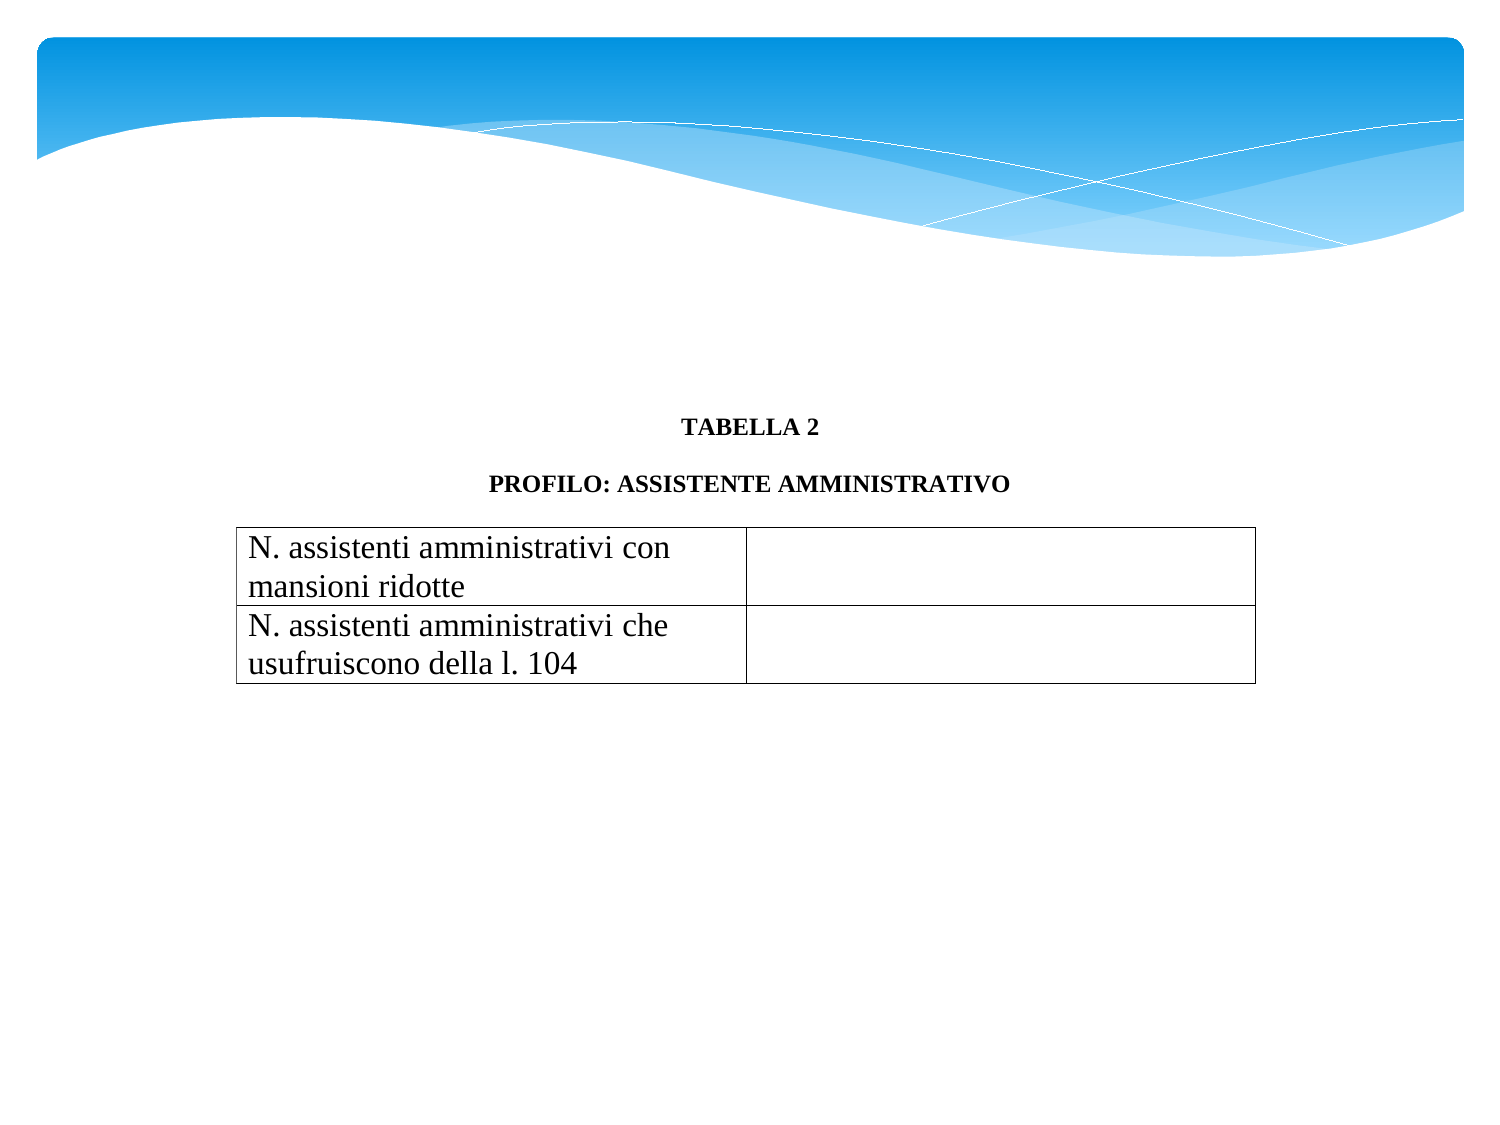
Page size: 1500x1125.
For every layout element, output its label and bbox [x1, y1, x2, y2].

picture [236, 411, 1264, 713]
